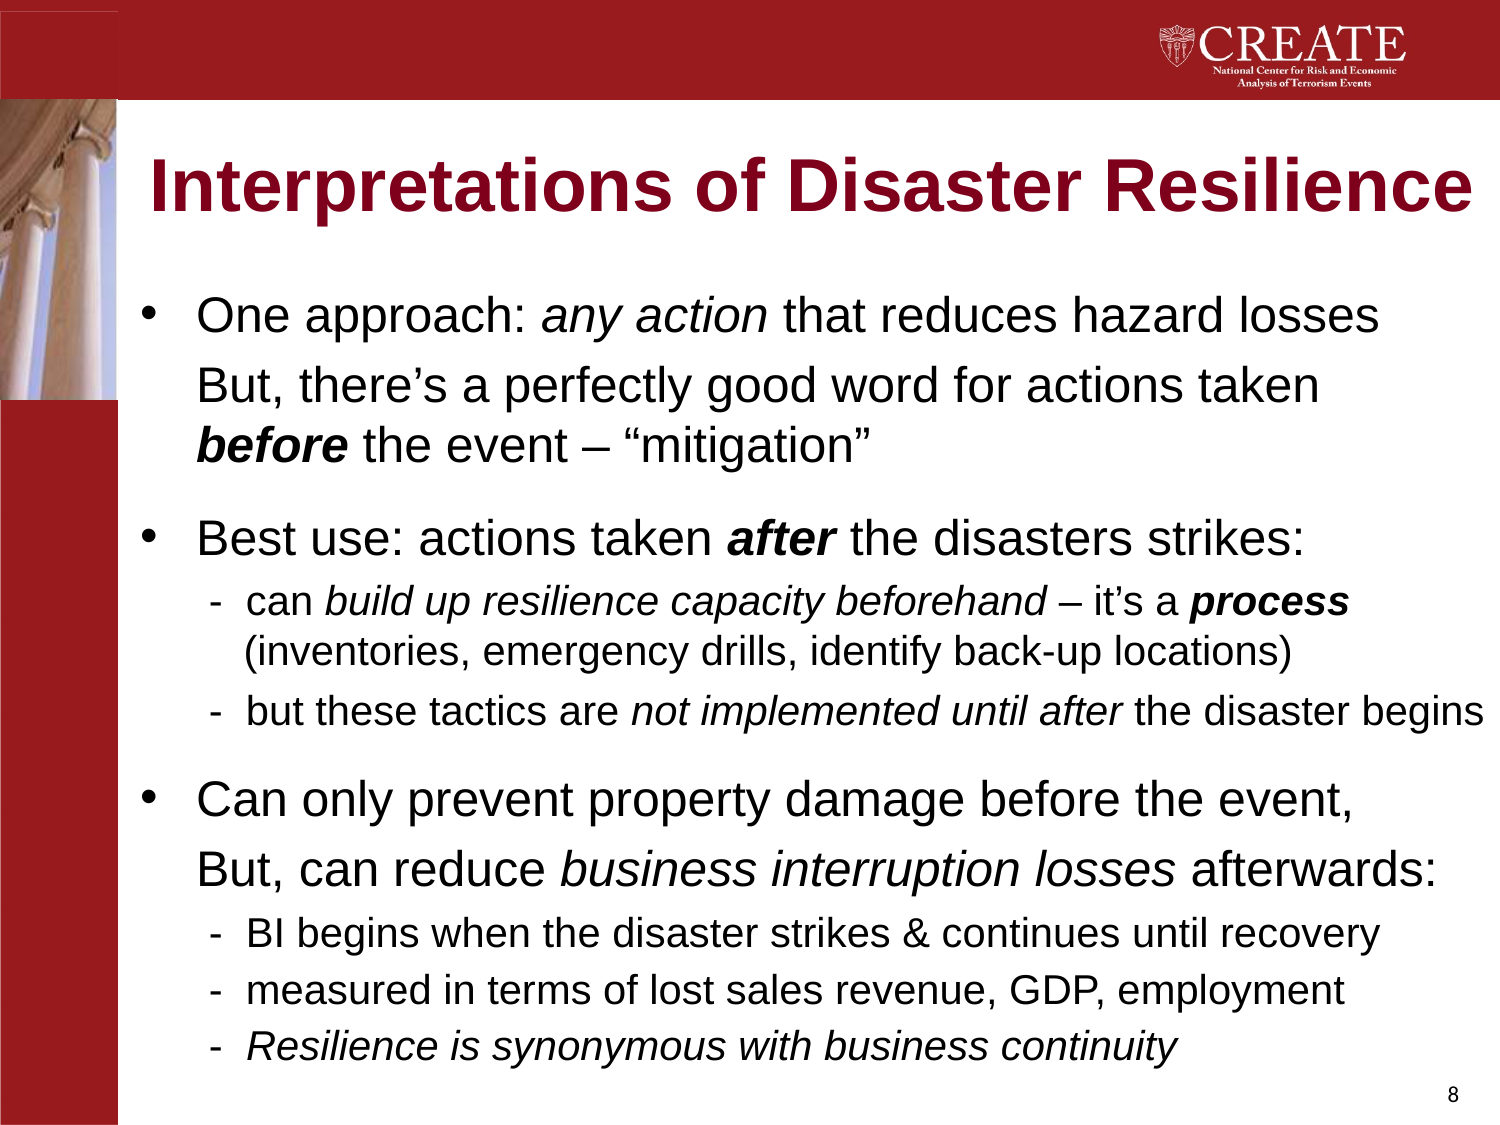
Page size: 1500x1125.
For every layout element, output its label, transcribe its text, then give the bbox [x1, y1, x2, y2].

title Interpretations of Disaster Resilience [112, 125, 1500, 238]
list One approach: any action that reduces hazard losses But, there’s a perfectly good word for actions taken before the event – “mitigation” Best use: actions taken after the disasters strikes: - can build up resilience capacity beforehand – it’s a process (inventories, emergency drills, identify back-up locations) - but these tactics are not implemented until after the disaster begins Can only prevent property damage before the event, But, can reduce business interruption losses afterwards: - BI begins when the disaster strikes & continues until recovery - measured in terms of lost sales revenue, GDP, employment - Resilience is synonymous with business continuity [125, 275, 1500, 1125]
picture [0, 0, 1500, 1124]
